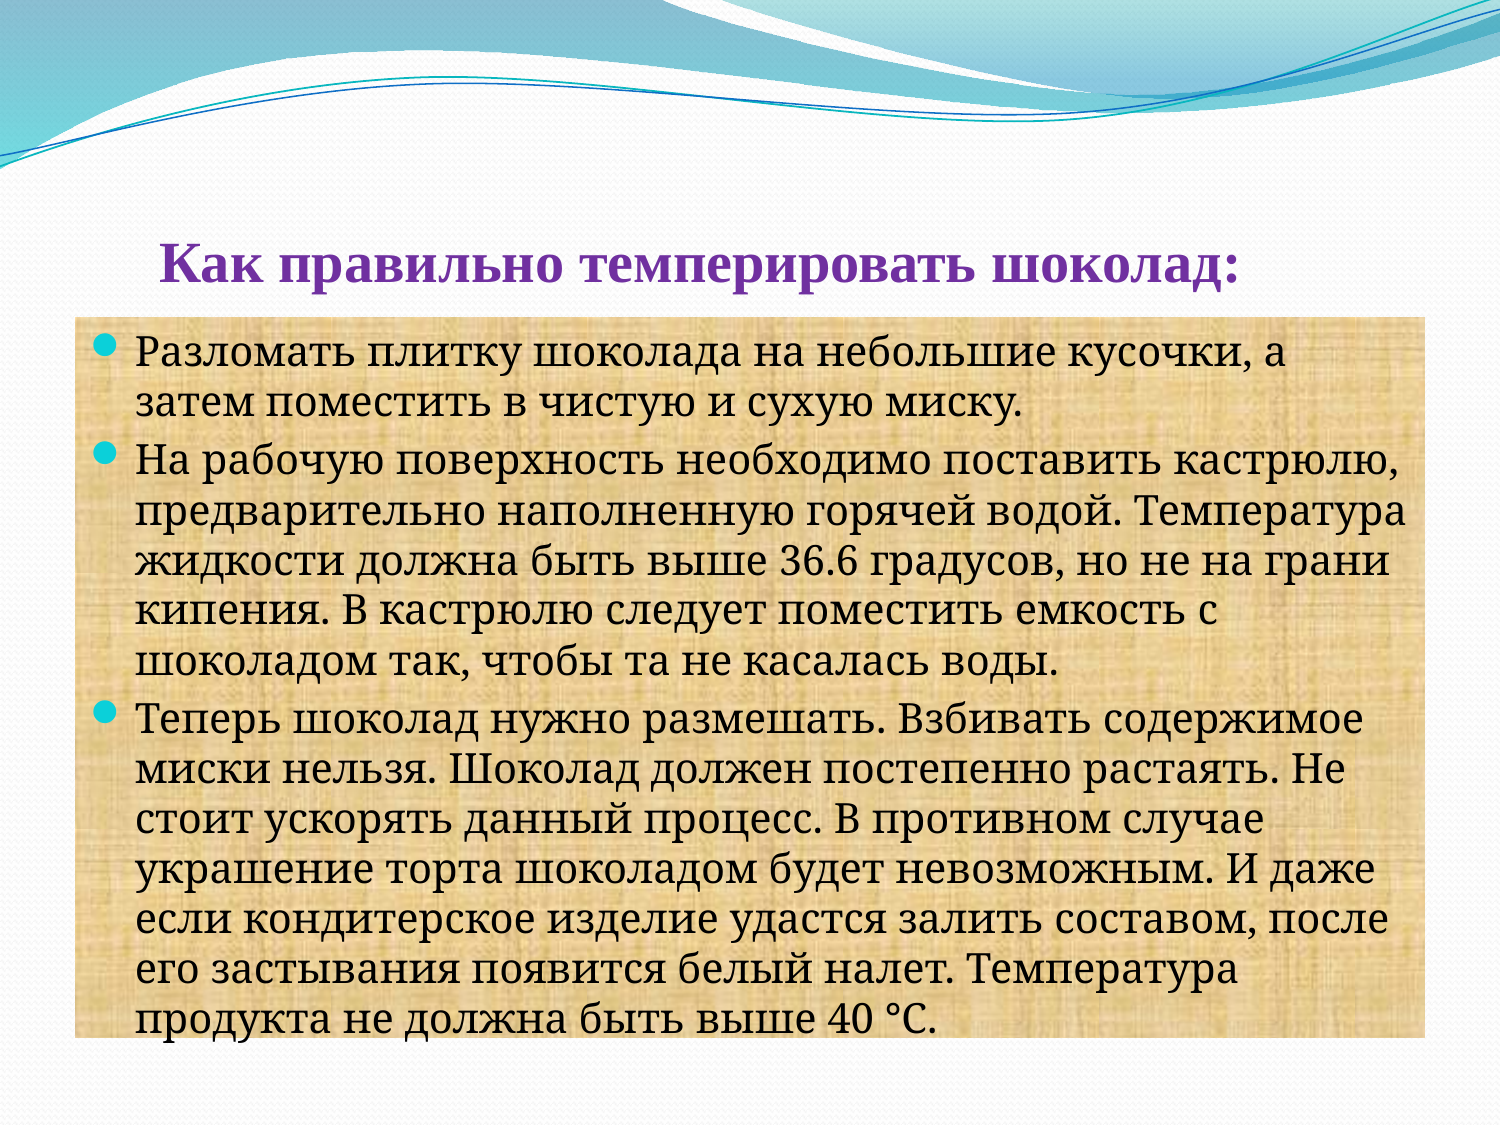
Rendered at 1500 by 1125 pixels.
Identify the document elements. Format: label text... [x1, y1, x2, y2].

title Как правильно темперировать шоколад: [135, 115, 1426, 304]
list Разломать плитку шоколада на небольшие кусочки, а затем поместить в чистую и сухую миску. На рабочую поверхность необходимо поставить кастрюлю, предварительно наполненную горячей водой. Температура жидкости должна быть выше 36.6 градусов, но не на грани кипения. В кастрюлю следует поместить емкость с шоколадом так, чтобы та не касалась воды. Теперь шоколад нужно размешать. Взбивать содержимое миски нельзя. Шоколад должен постепенно растаять. Не стоит ускорять данный процесс. В противном случае украшение торта шоколадом будет невозможным. И даже если кондитерское изделие удастся залить составом, после его застывания появится белый налет. Температура продукта не должна быть выше 40 °С. [74, 317, 1426, 1038]
